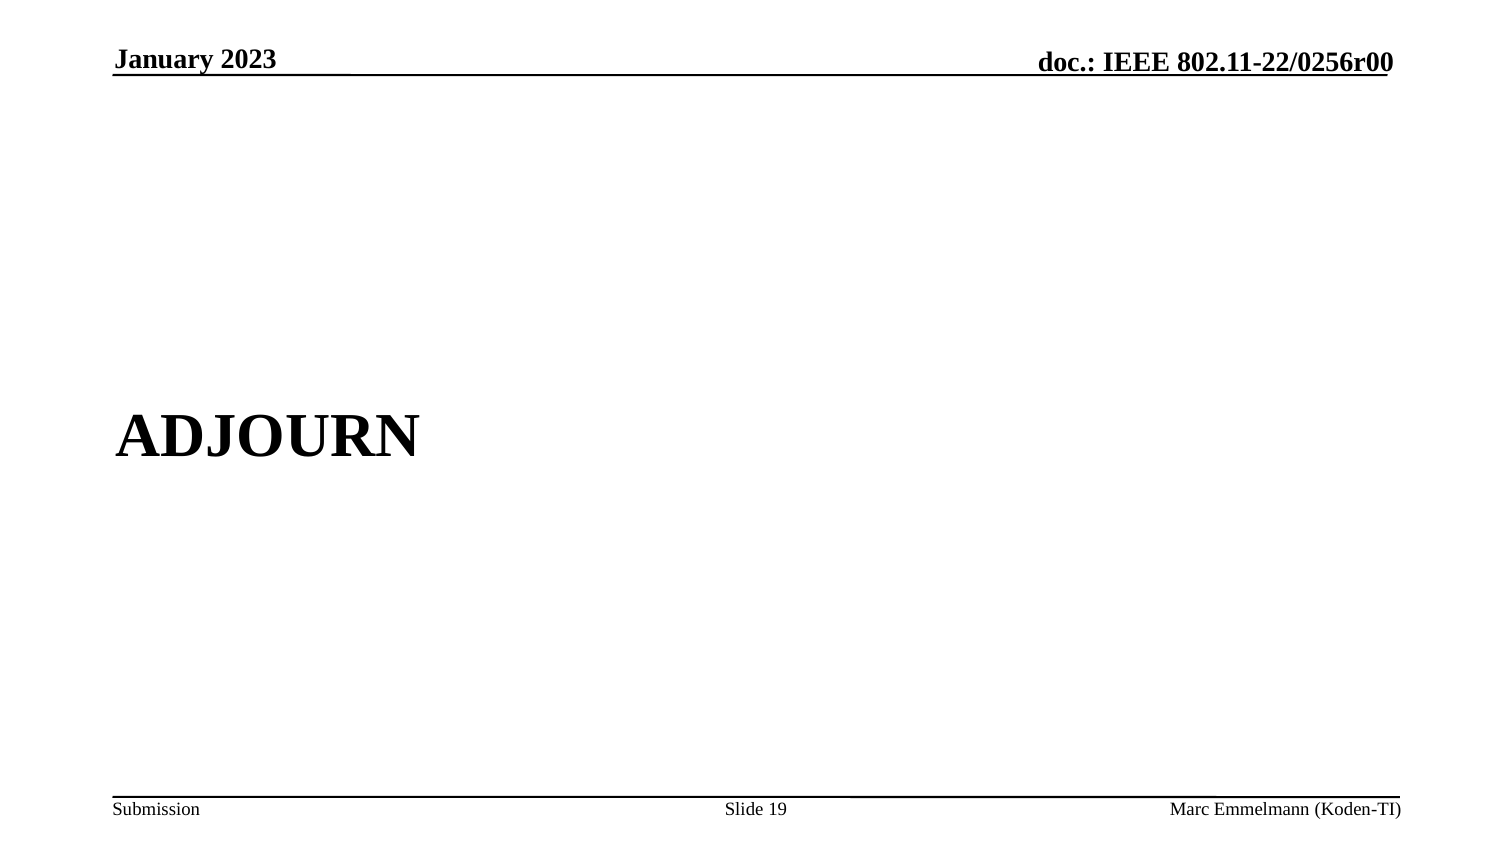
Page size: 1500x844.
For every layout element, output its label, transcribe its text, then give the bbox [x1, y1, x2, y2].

title Adjourn [100, 386, 1376, 555]
slide_number Slide 19 [712, 796, 800, 842]
footer Marc Emmelmann (Koden-TI) [878, 796, 1402, 820]
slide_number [114, 40, 423, 75]
